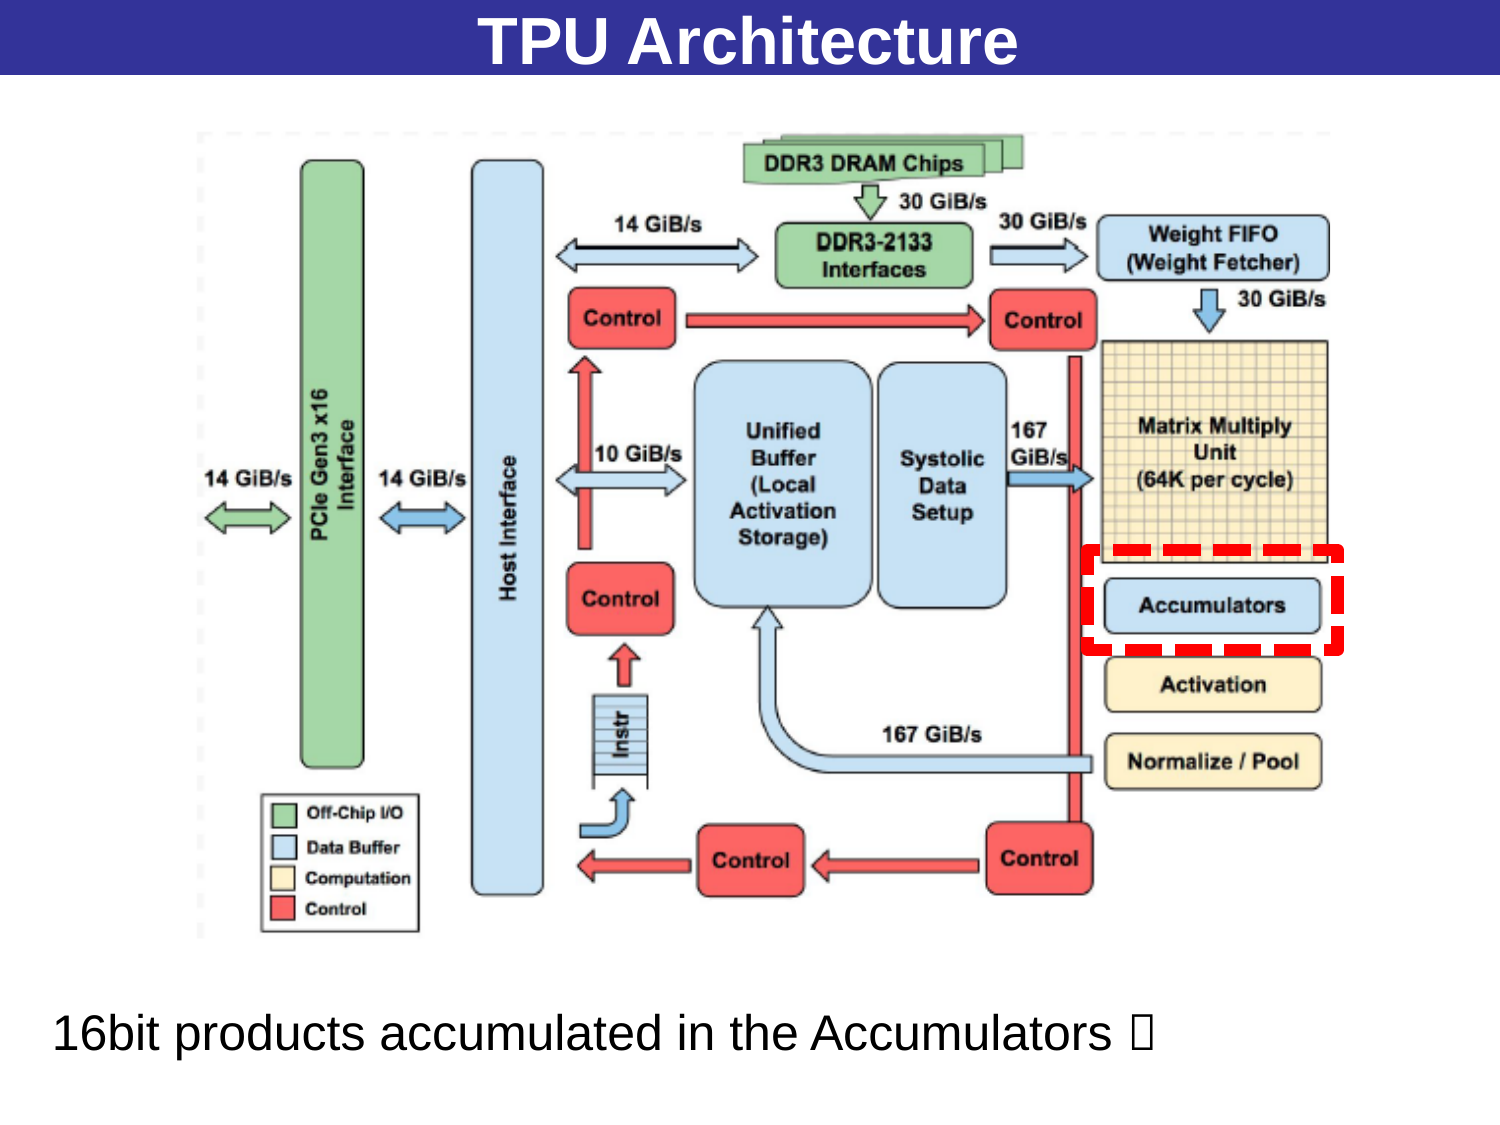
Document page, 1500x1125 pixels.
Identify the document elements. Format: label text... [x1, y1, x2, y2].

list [162, 99, 1331, 988]
title TPU Architecture [0, 0, 1500, 75]
text_box 16bit products accumulated in the Accumulators  [37, 992, 1173, 1068]
